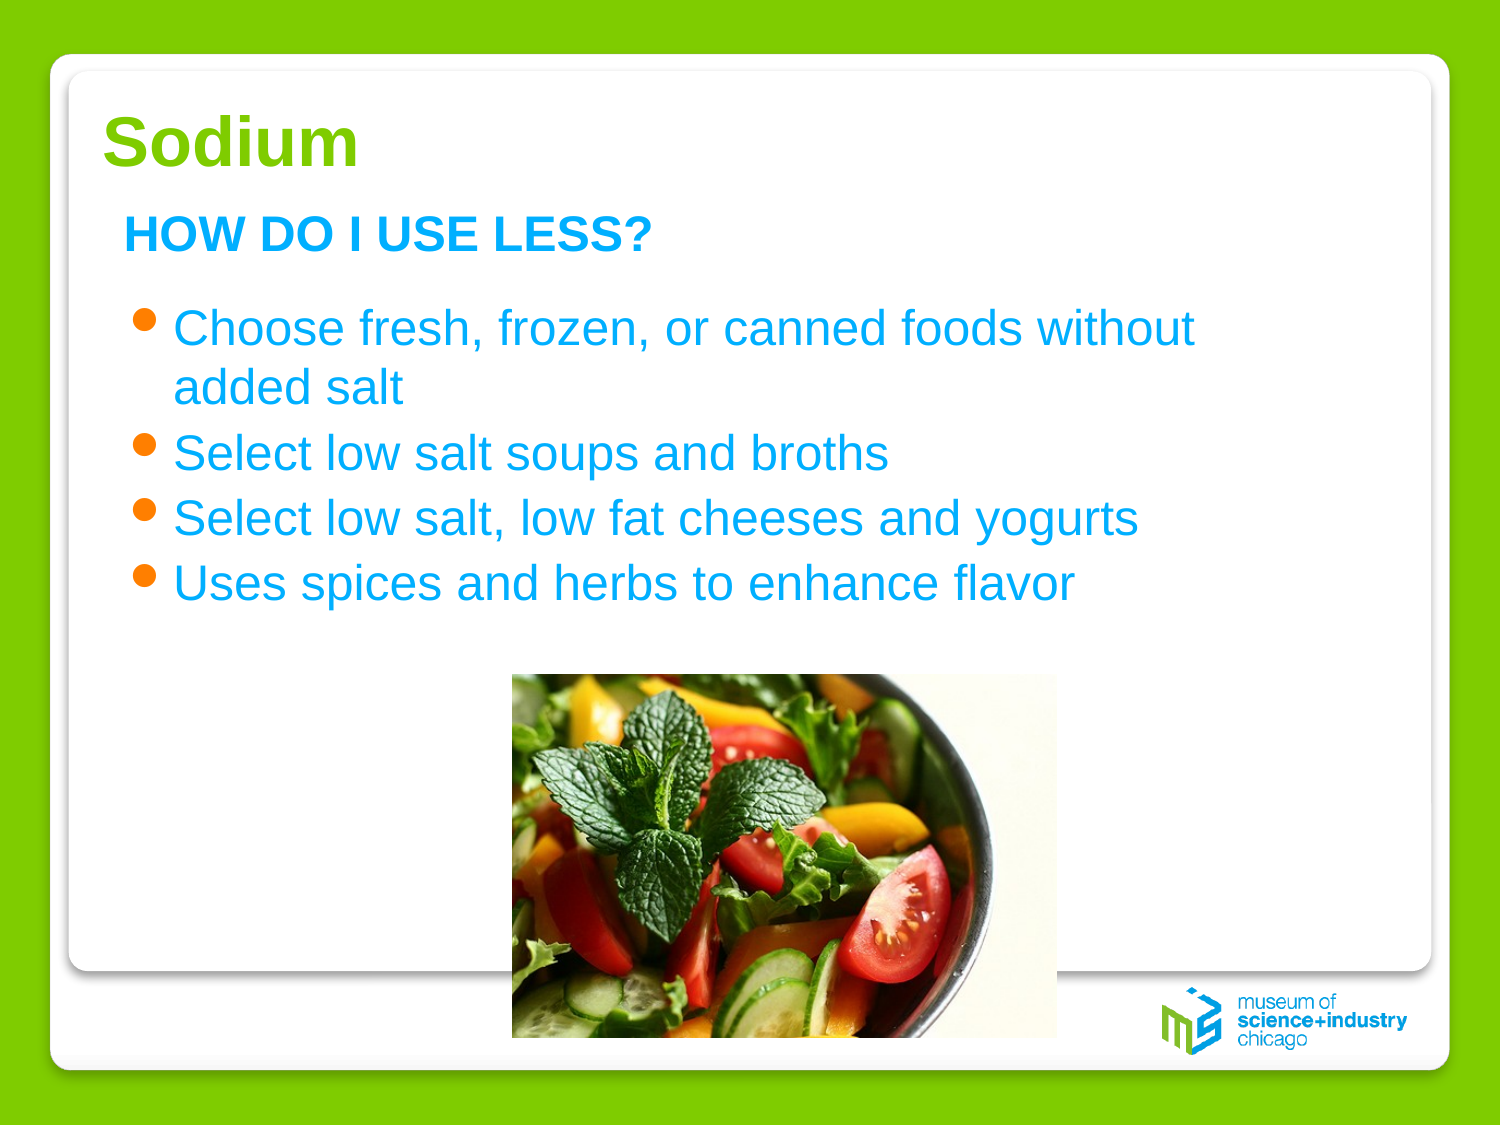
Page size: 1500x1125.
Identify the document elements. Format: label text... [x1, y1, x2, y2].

picture [512, 674, 1057, 1038]
list Choose fresh, frozen, or canned foods without added salt Select low salt soups and broths Select low salt, low fat cheeses and yogurts Uses spices and herbs to enhance flavor [99, 279, 1363, 853]
picture [1162, 987, 1407, 1055]
list HOW DO I USE LESS? [99, 162, 745, 279]
title Sodium [87, 87, 1430, 188]
